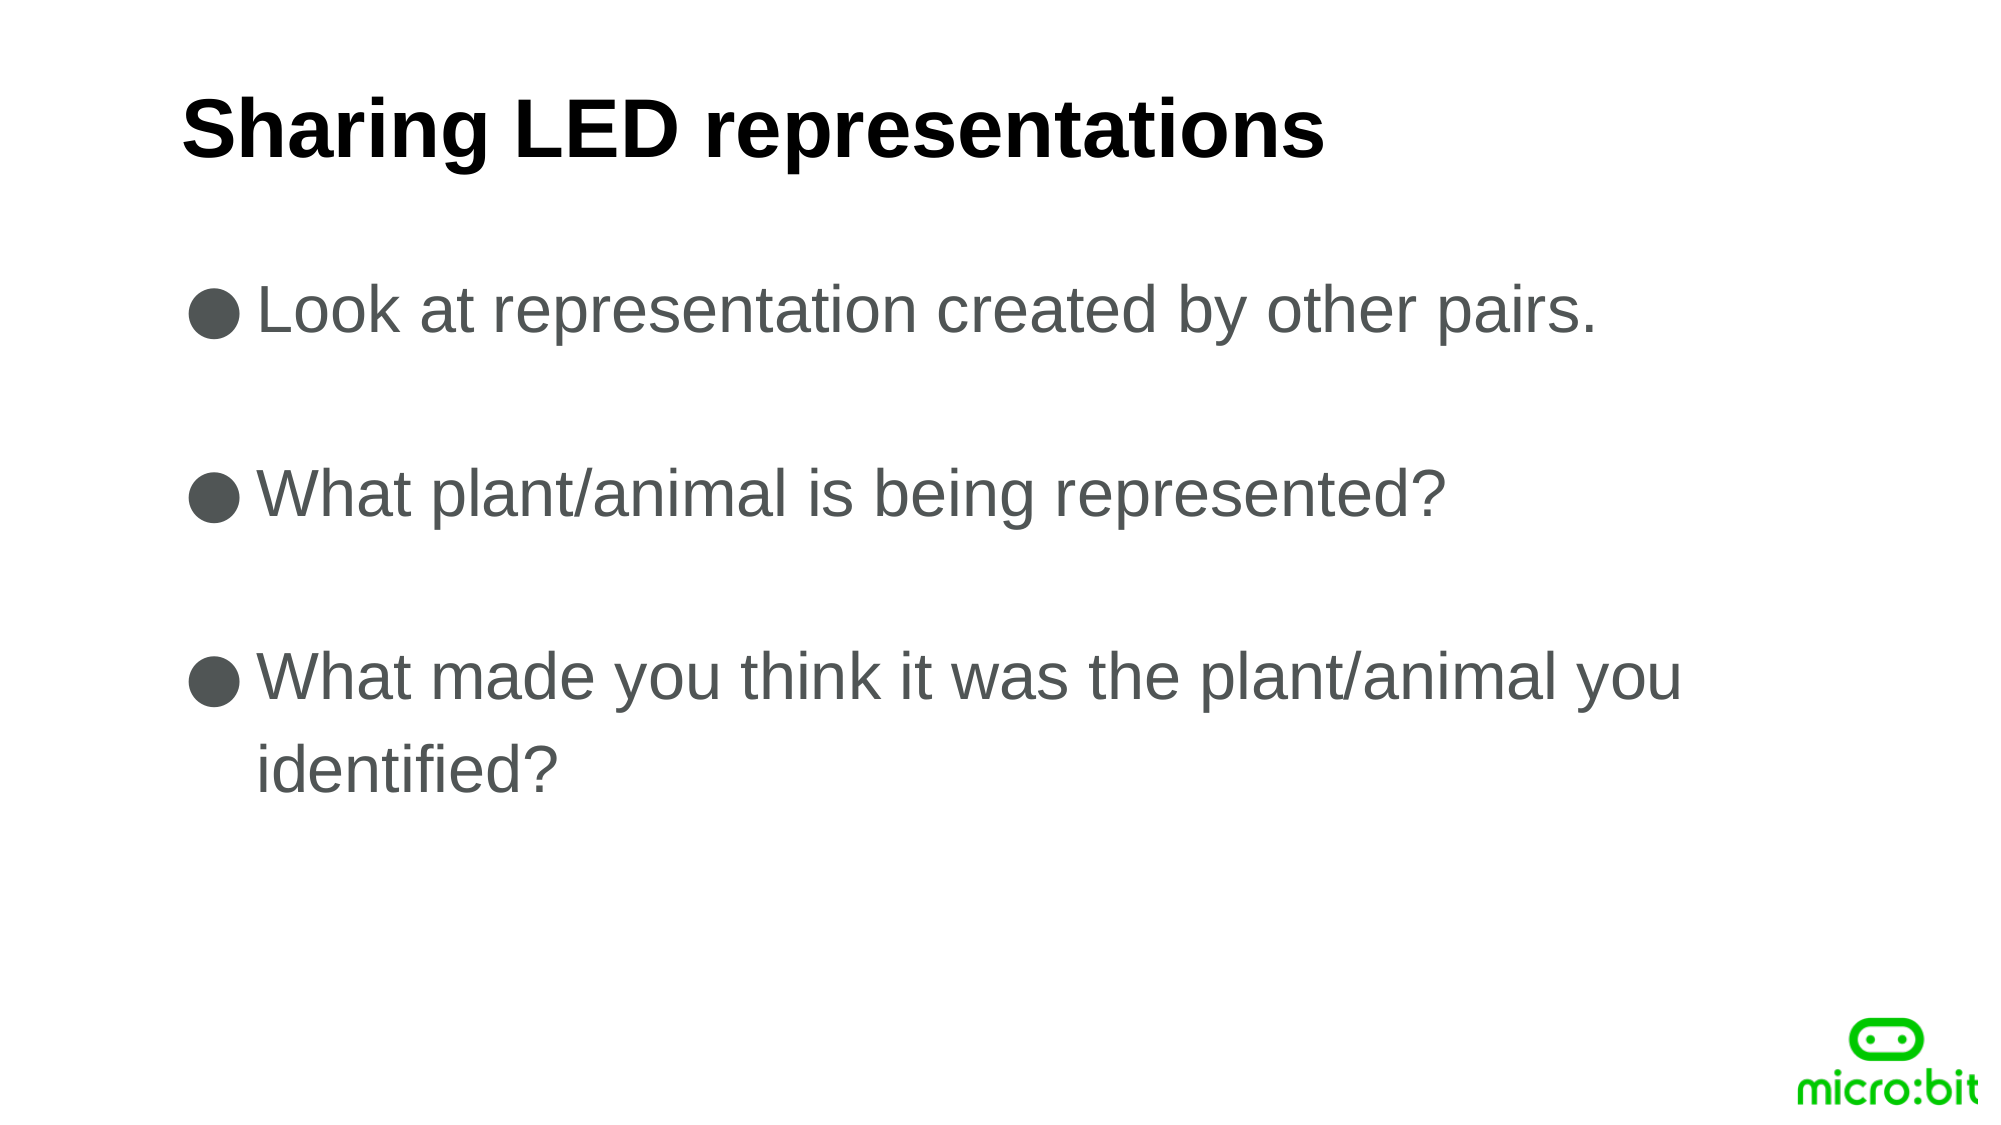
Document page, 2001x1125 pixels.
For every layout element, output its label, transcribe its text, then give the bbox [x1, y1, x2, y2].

picture [1797, 1017, 1978, 1106]
text_box Sharing LED representations Look at representation created by other pairs. What plant/animal is being represented? What made you think it was the plant/animal you identified? [166, 60, 1918, 884]
